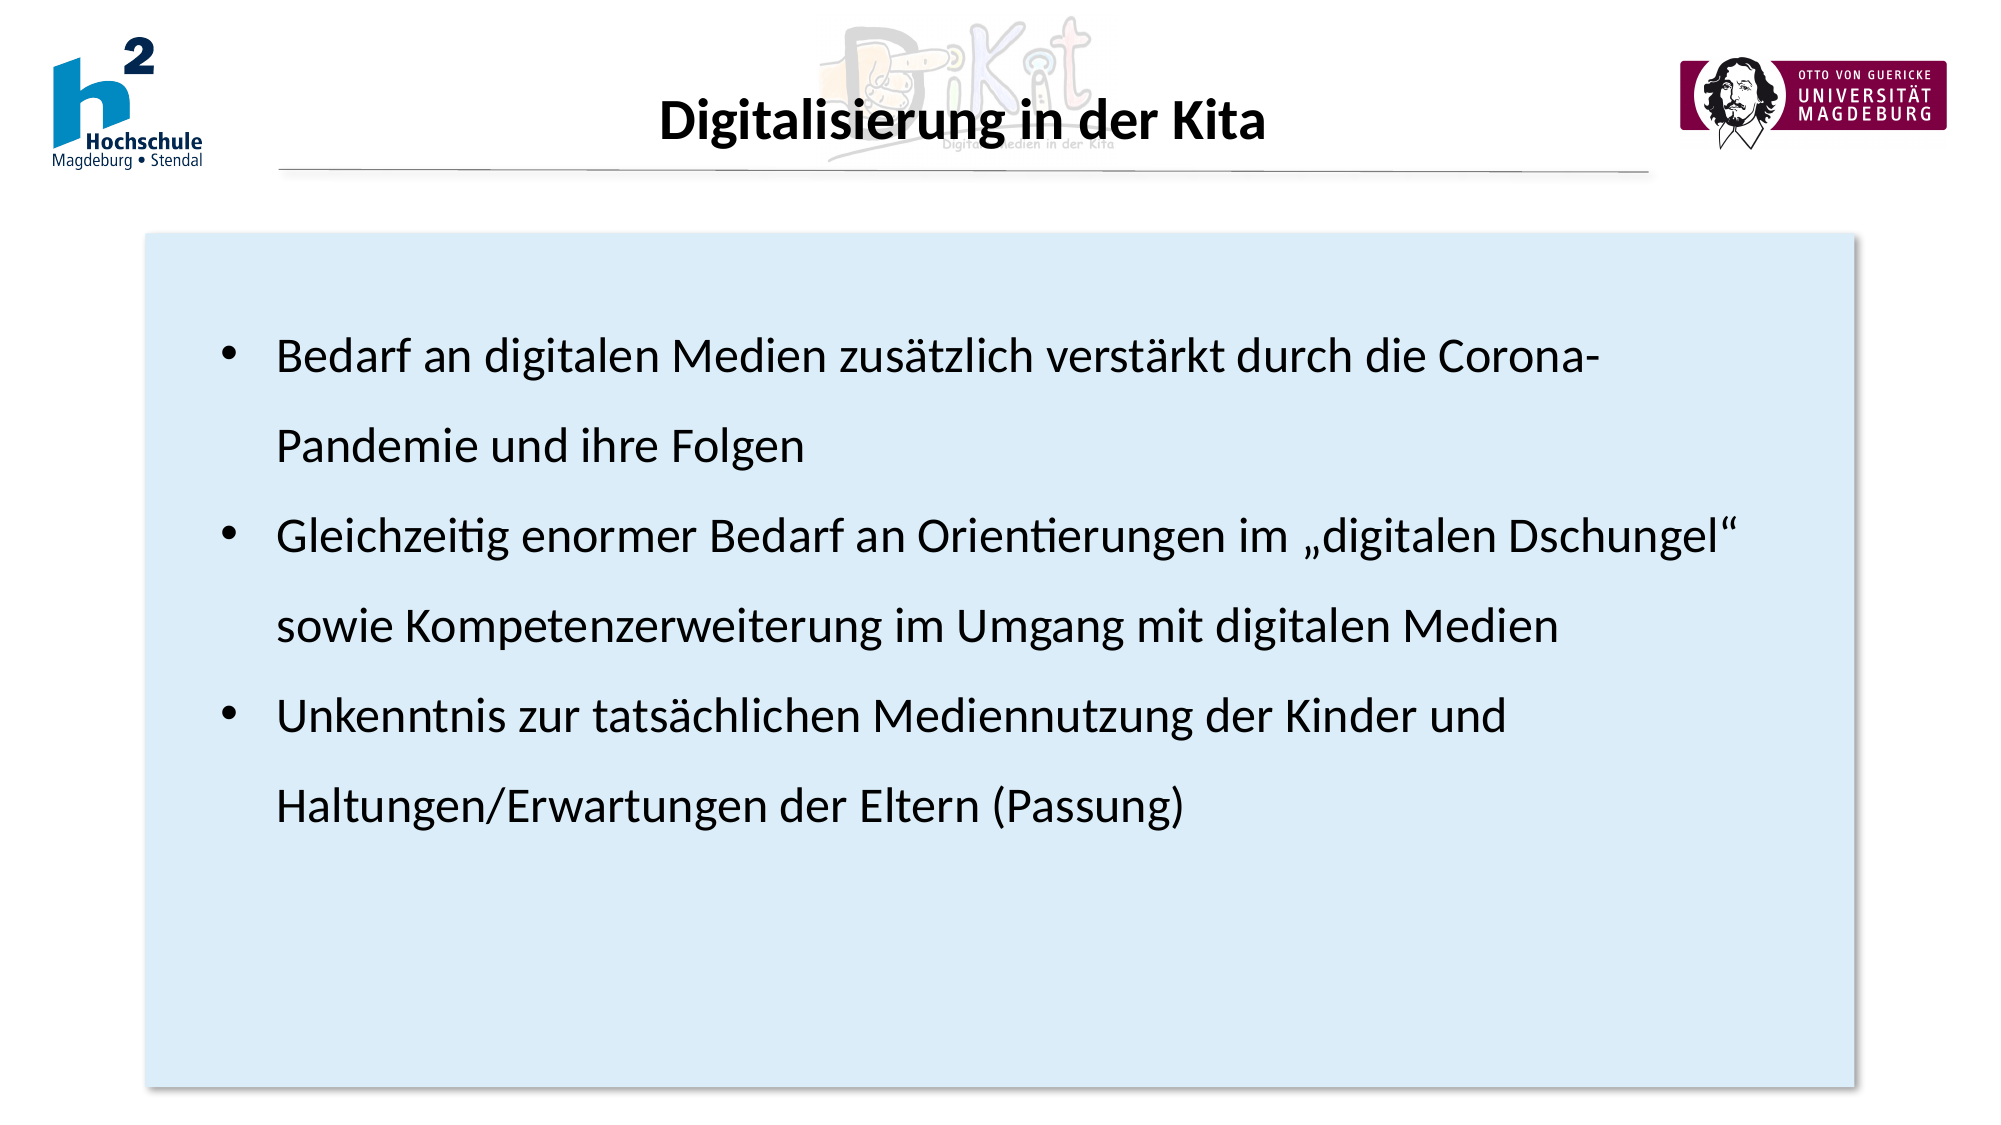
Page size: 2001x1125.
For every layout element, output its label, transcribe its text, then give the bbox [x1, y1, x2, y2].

picture [816, 14, 1119, 170]
text_box Digitalisierung in der Kita [278, 73, 811, 159]
text_box Digitalisierung in der Kita [1122, 73, 1649, 159]
picture [53, 37, 202, 170]
picture [1680, 57, 1947, 150]
text_box Bedarf an digitalen Medien zusätzlich verstärkt durch die Corona-Pandemie und ihre Folgen Gleichzeitig enormer Bedarf an Orientierungen im „digitalen Dschungel“ sowie Kompetenzerweiterung im Umgang mit digitalen Medien Unkenntnis zur tatsächlichen Mediennutzung der Kinder und Haltungen/Erwartungen der Eltern (Passung) [144, 232, 1855, 1088]
